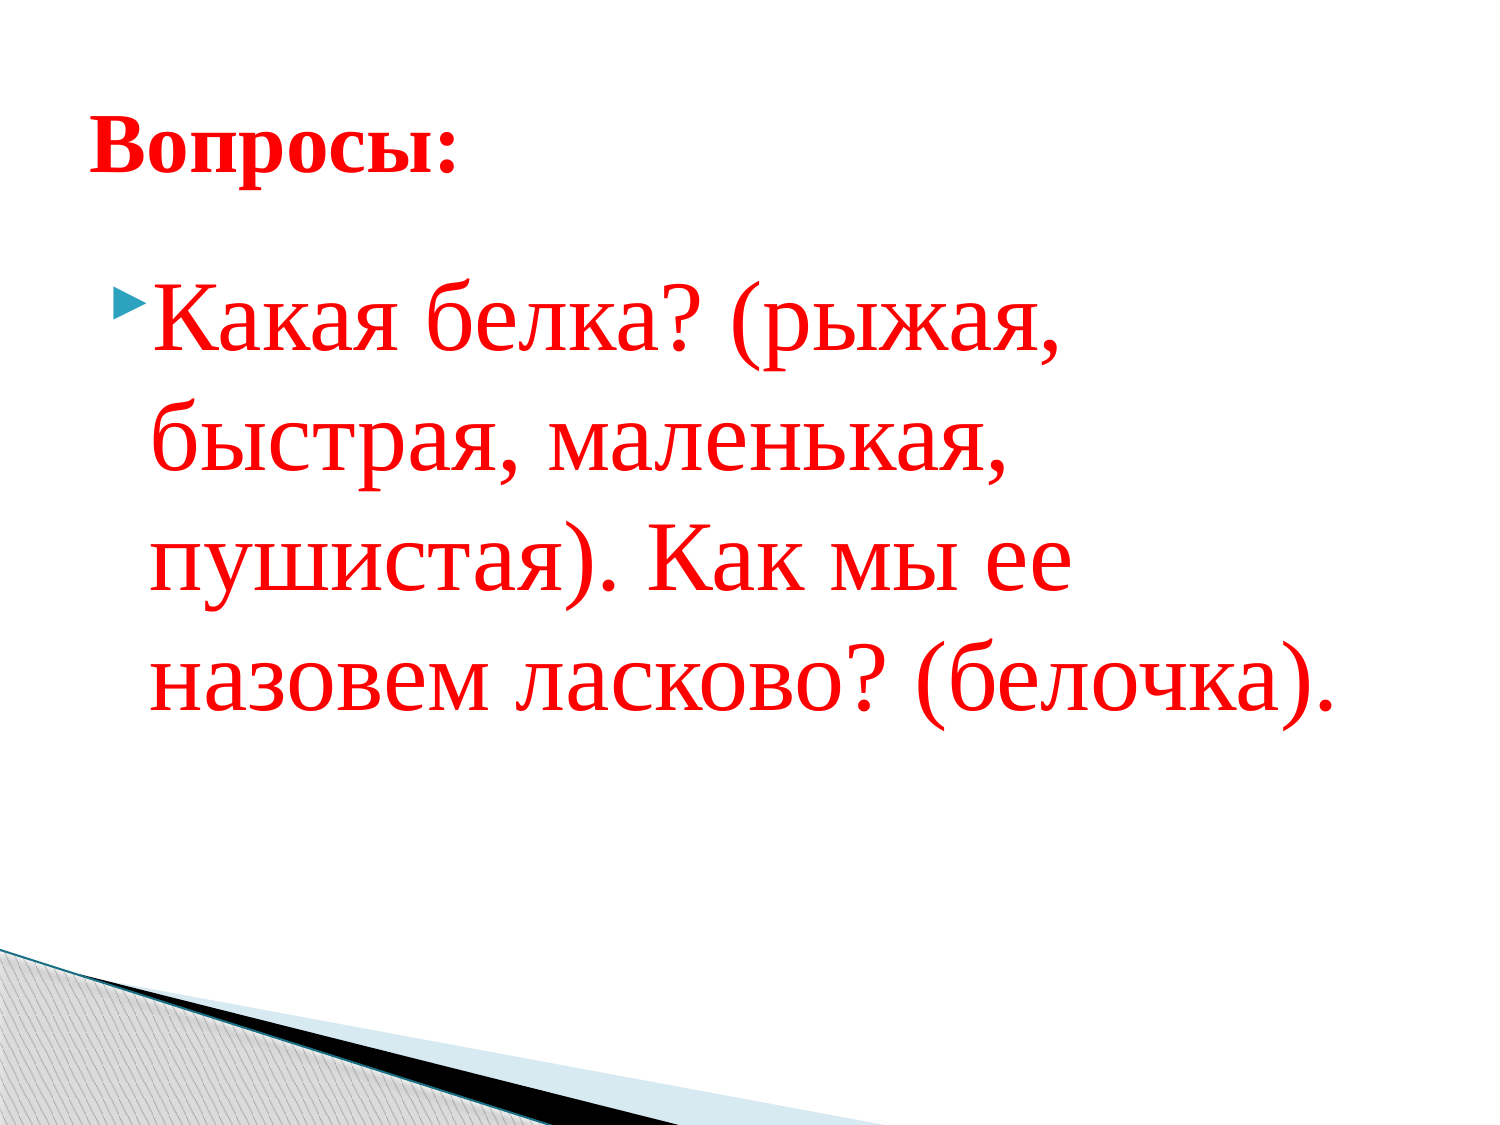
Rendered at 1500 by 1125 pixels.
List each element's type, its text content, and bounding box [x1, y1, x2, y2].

title Вопросы: [75, 45, 1425, 233]
list Какая белка? (рыжая, быстрая, маленькая, пушистая). Как мы ее назовем ласково? (белочка). [75, 243, 1425, 986]
